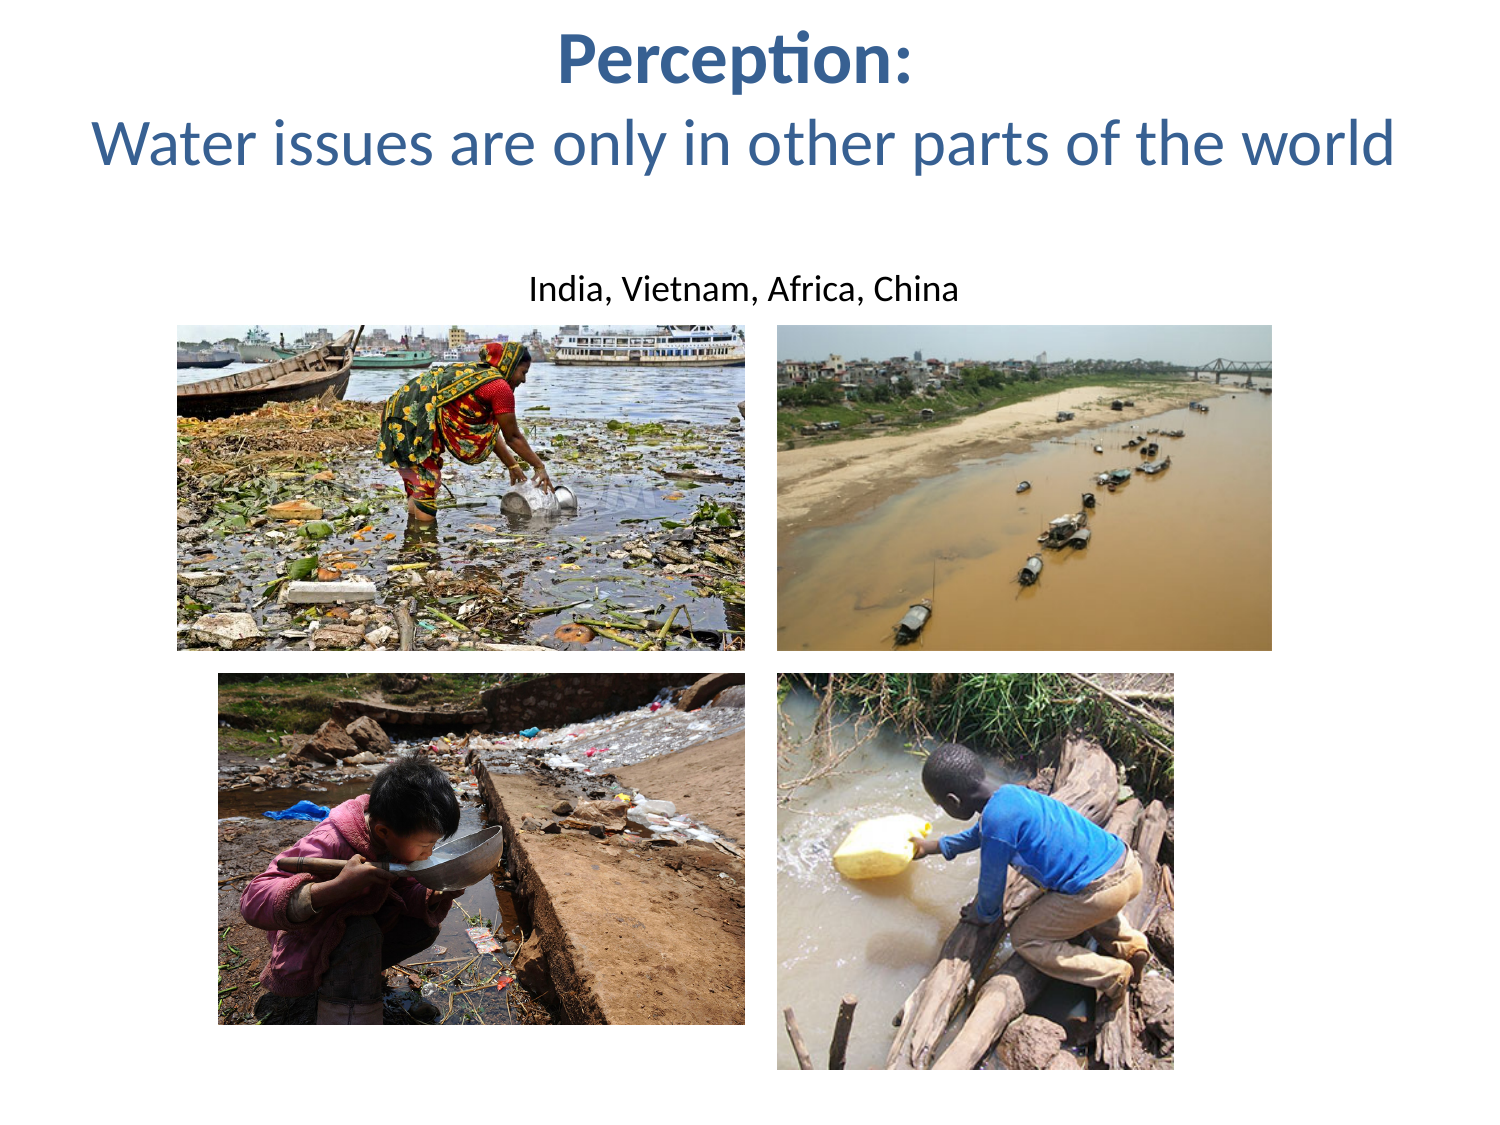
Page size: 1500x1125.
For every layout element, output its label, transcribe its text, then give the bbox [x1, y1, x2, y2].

picture [177, 324, 745, 652]
title Perception: Water issues are only in other parts of the world [46, 0, 1444, 188]
picture [218, 673, 745, 1025]
picture [777, 324, 1273, 652]
text_box India, Vietnam, Africa, China [513, 256, 976, 317]
picture [777, 673, 1174, 1070]
